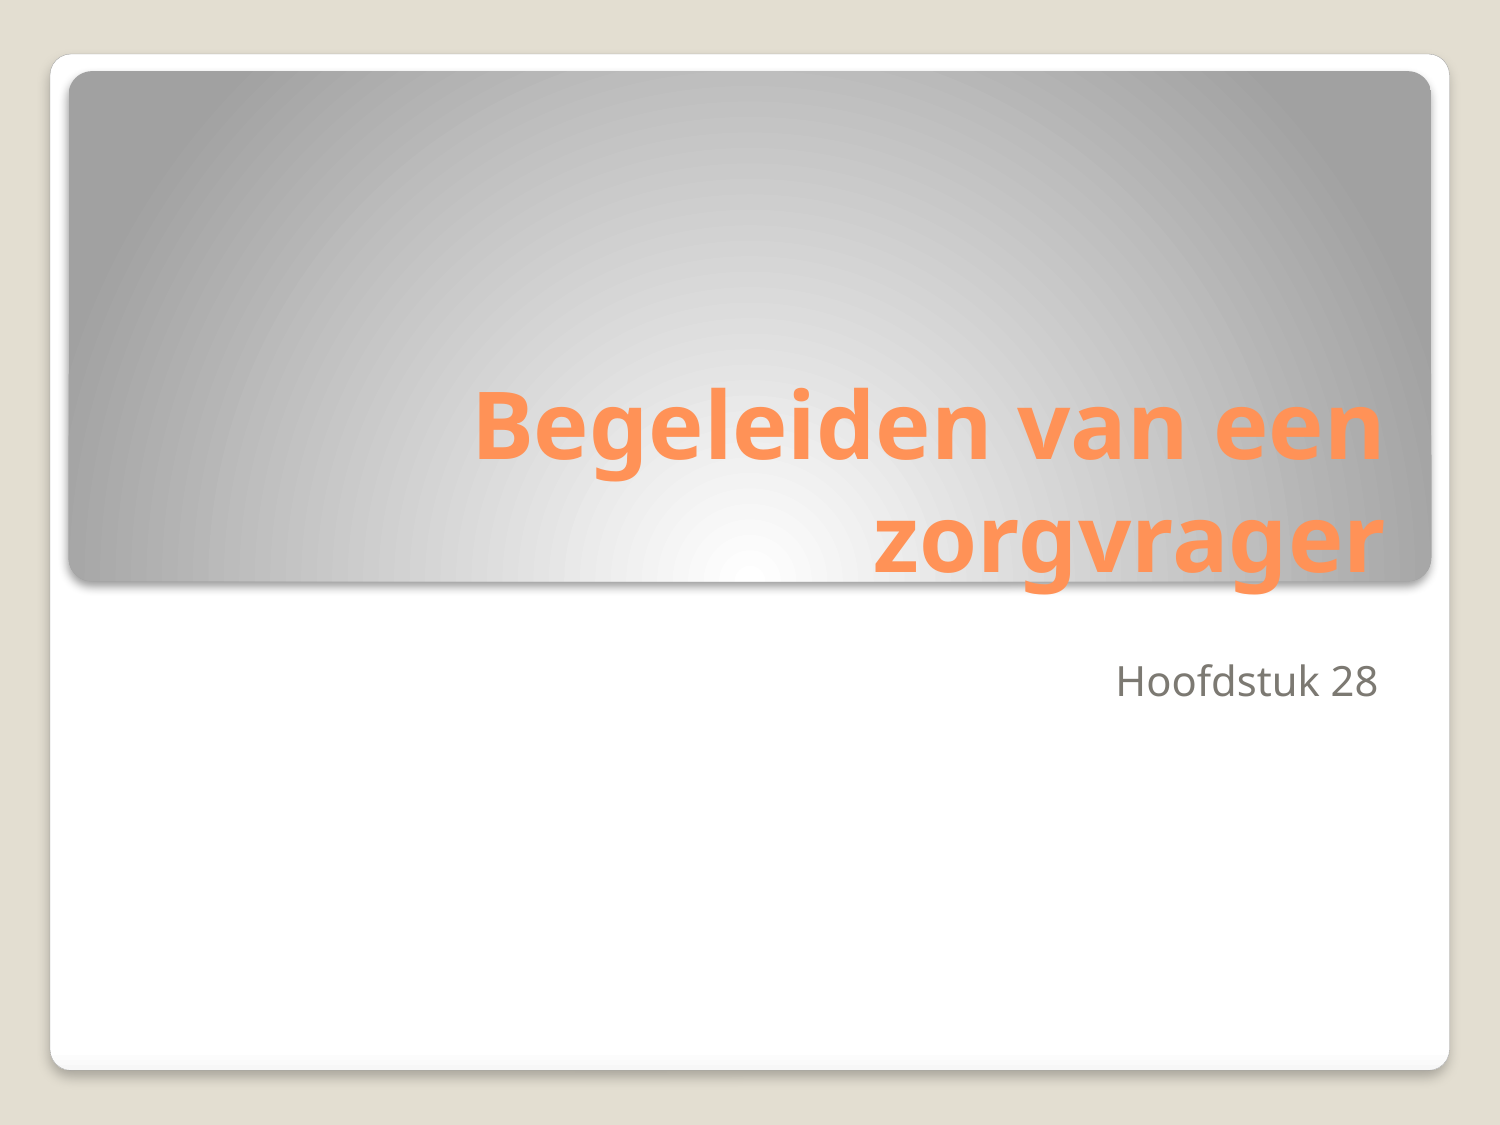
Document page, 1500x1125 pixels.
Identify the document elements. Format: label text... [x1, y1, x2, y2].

subtitle Hoofdstuk 28 [118, 604, 1394, 755]
title Begeleiden van een zorgvrager [118, 298, 1394, 599]
